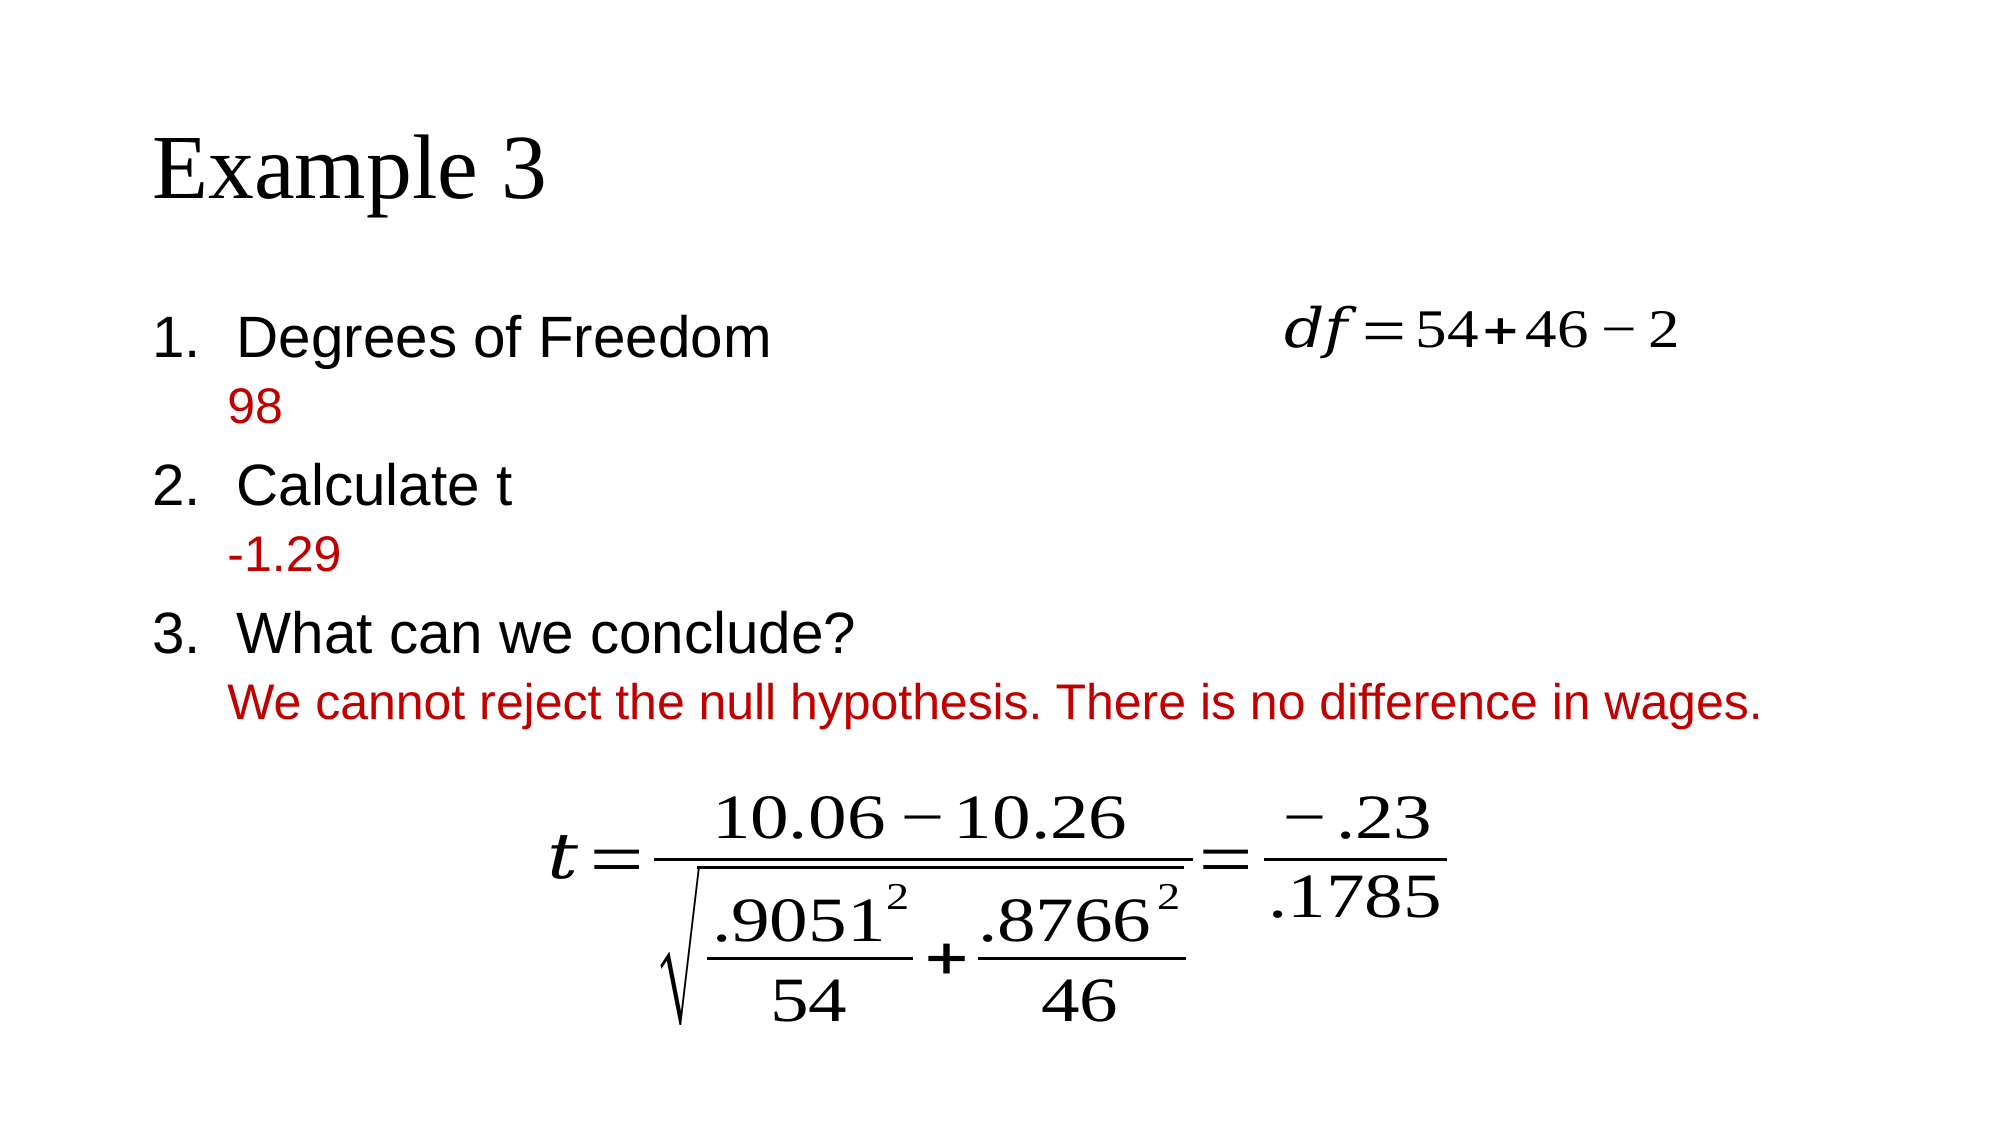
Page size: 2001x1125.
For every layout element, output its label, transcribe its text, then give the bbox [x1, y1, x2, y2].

title Example 3 [137, 59, 1863, 278]
list Degrees of Freedom 98 Calculate t -1.29 What can we conclude? We cannot reject the null hypothesis. There is no difference in wages. [137, 299, 1863, 1014]
